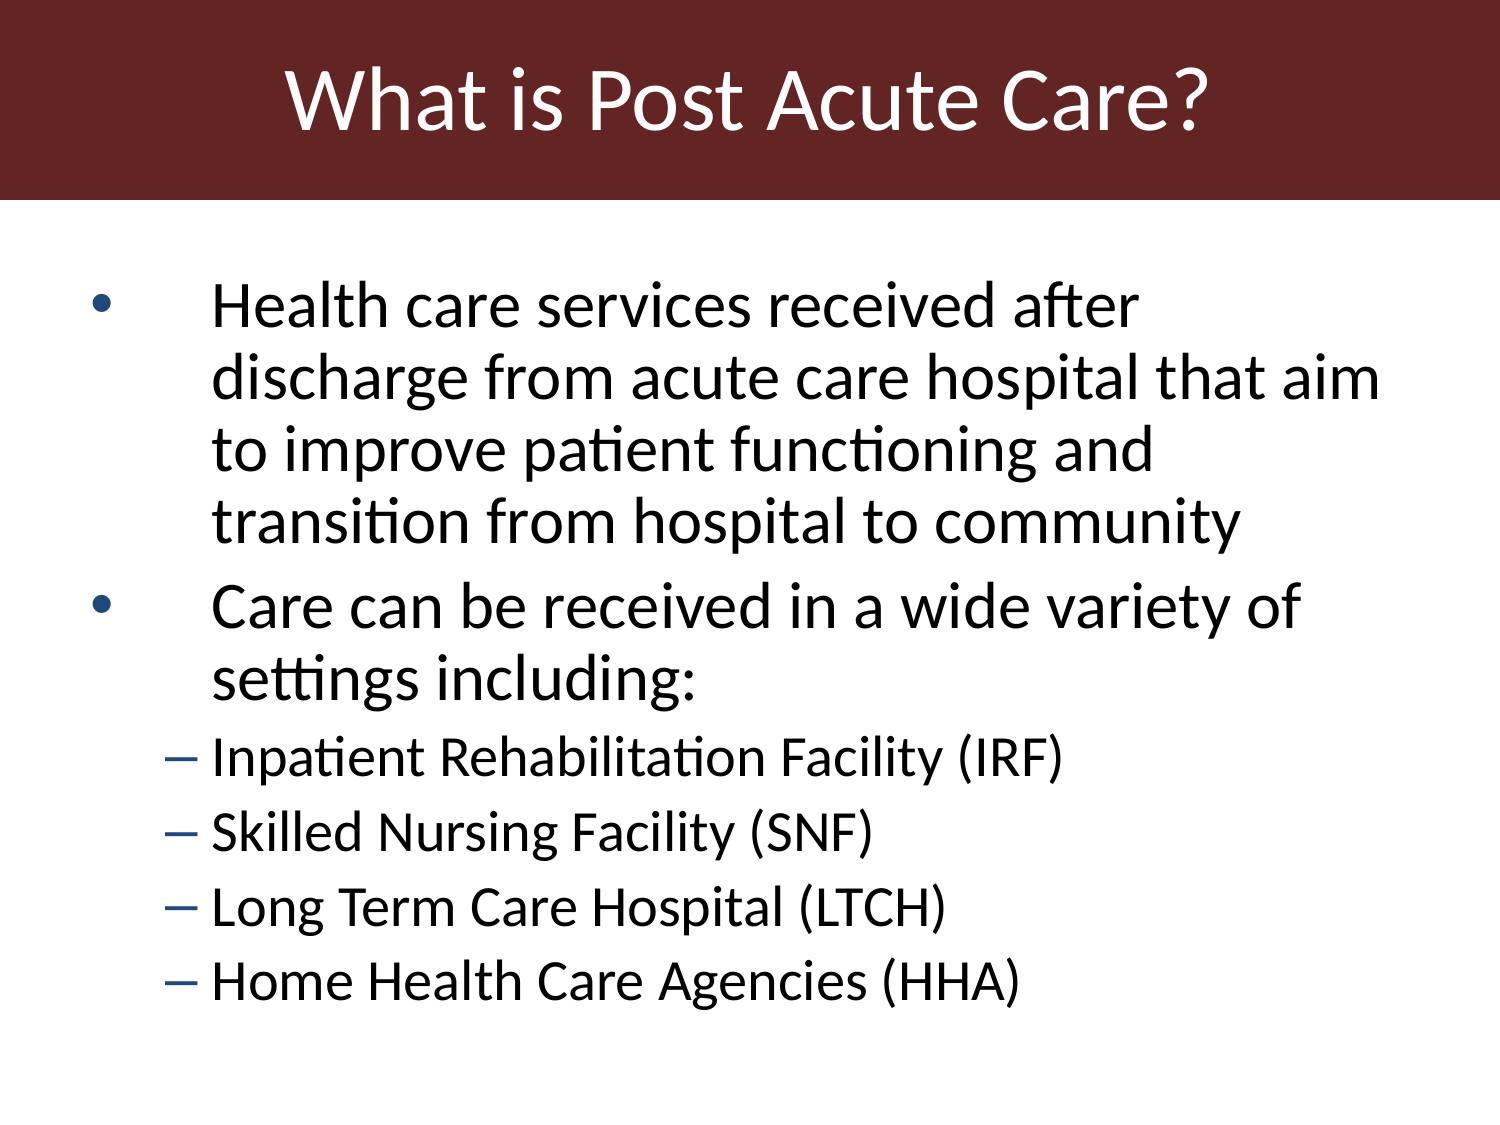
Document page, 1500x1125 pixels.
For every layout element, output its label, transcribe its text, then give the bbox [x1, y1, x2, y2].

list Health care services received after discharge from acute care hospital that aim to improve patient functioning and transition from hospital to community Care can be received in a wide variety of settings including: Inpatient Rehabilitation Facility (IRF) Skilled Nursing Facility (SNF) Long Term Care Hospital (LTCH) Home Health Care Agencies (HHA) [74, 262, 1426, 1006]
text_box [0, 0, 1500, 200]
title What is Post Acute Care? [74, 0, 1426, 188]
